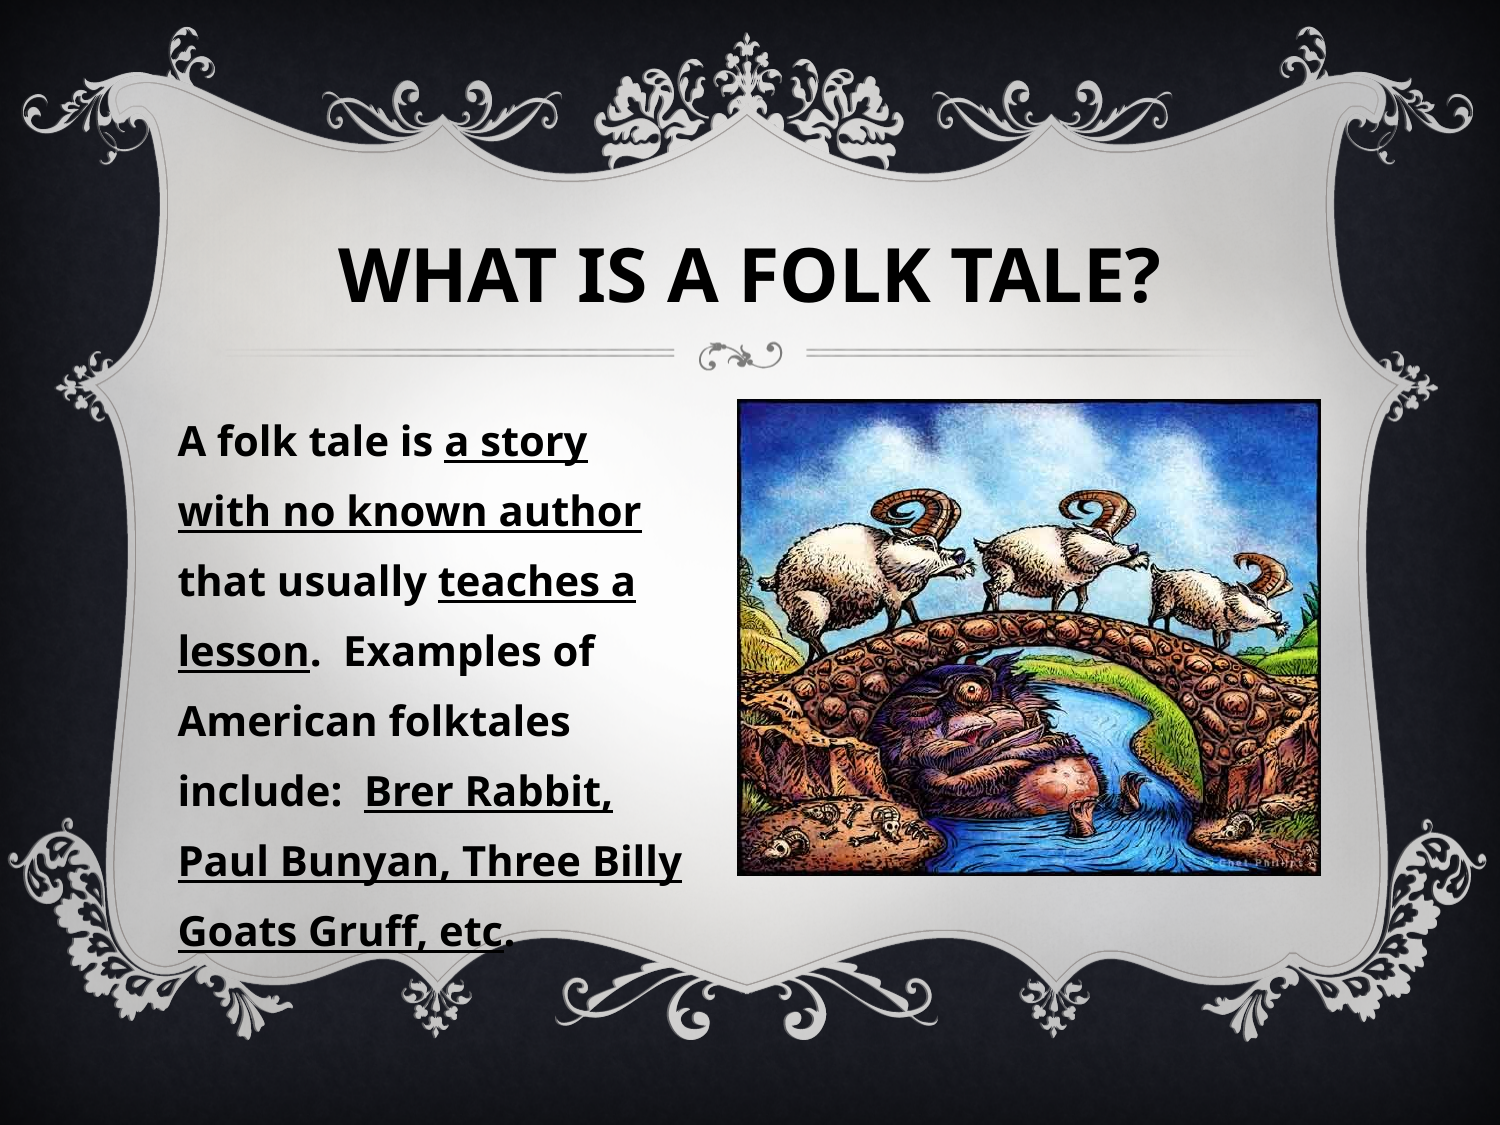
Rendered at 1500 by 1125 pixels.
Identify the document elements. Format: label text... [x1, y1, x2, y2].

picture [0, 0, 1500, 1125]
list A folk tale is a story with no known author that usually teaches a lesson. Examples of American folktales include: Brer Rabbit, Paul Bunyan, Three Billy Goats Gruff, etc. [162, 387, 700, 900]
title WHAT IS A FOLK TALE? [225, 212, 1275, 325]
